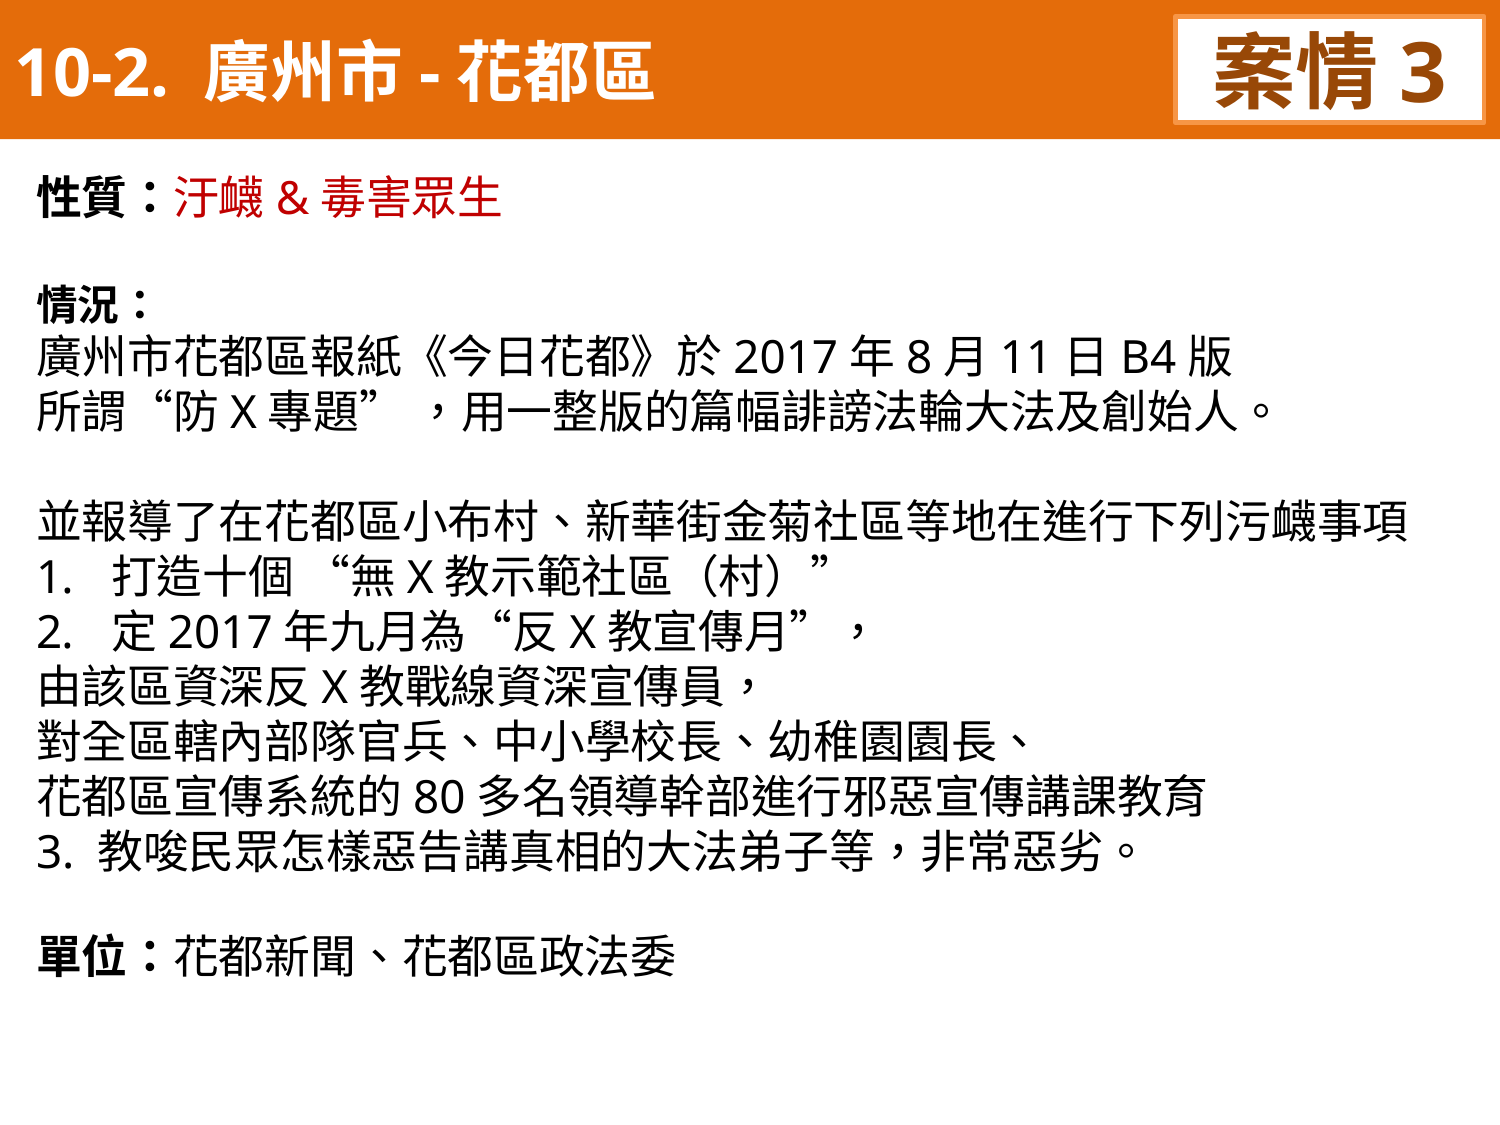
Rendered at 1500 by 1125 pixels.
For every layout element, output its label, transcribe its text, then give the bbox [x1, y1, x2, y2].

text_box [19, 149, 1465, 980]
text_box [0, 0, 1500, 140]
text_box 性質：汙衊&毒害眾生 情況： 廣州市花都區報紙《今日花都》於2017年8月11日B4版 所謂“防X專題” ，用一整版的篇幅誹謗法輪大法及創始人。 並報導了在花都區小布村、新華街金菊社區等地在進行下列污衊事項 打造十個 “無X教示範社區（村）” 定2017年九月為“反X教宣傳月”， 由該區資深反X教戰線資深宣傳員， 對全區轄內部隊官兵、中小學校長、幼稚園園長、 花都區宣傳系統的80多名領導幹部進行邪惡宣傳講課教育 3. 教唆民眾怎樣惡告講真相的大法弟子等，非常惡劣。 單位：花都新聞、花都區政法委 [21, 160, 1500, 991]
